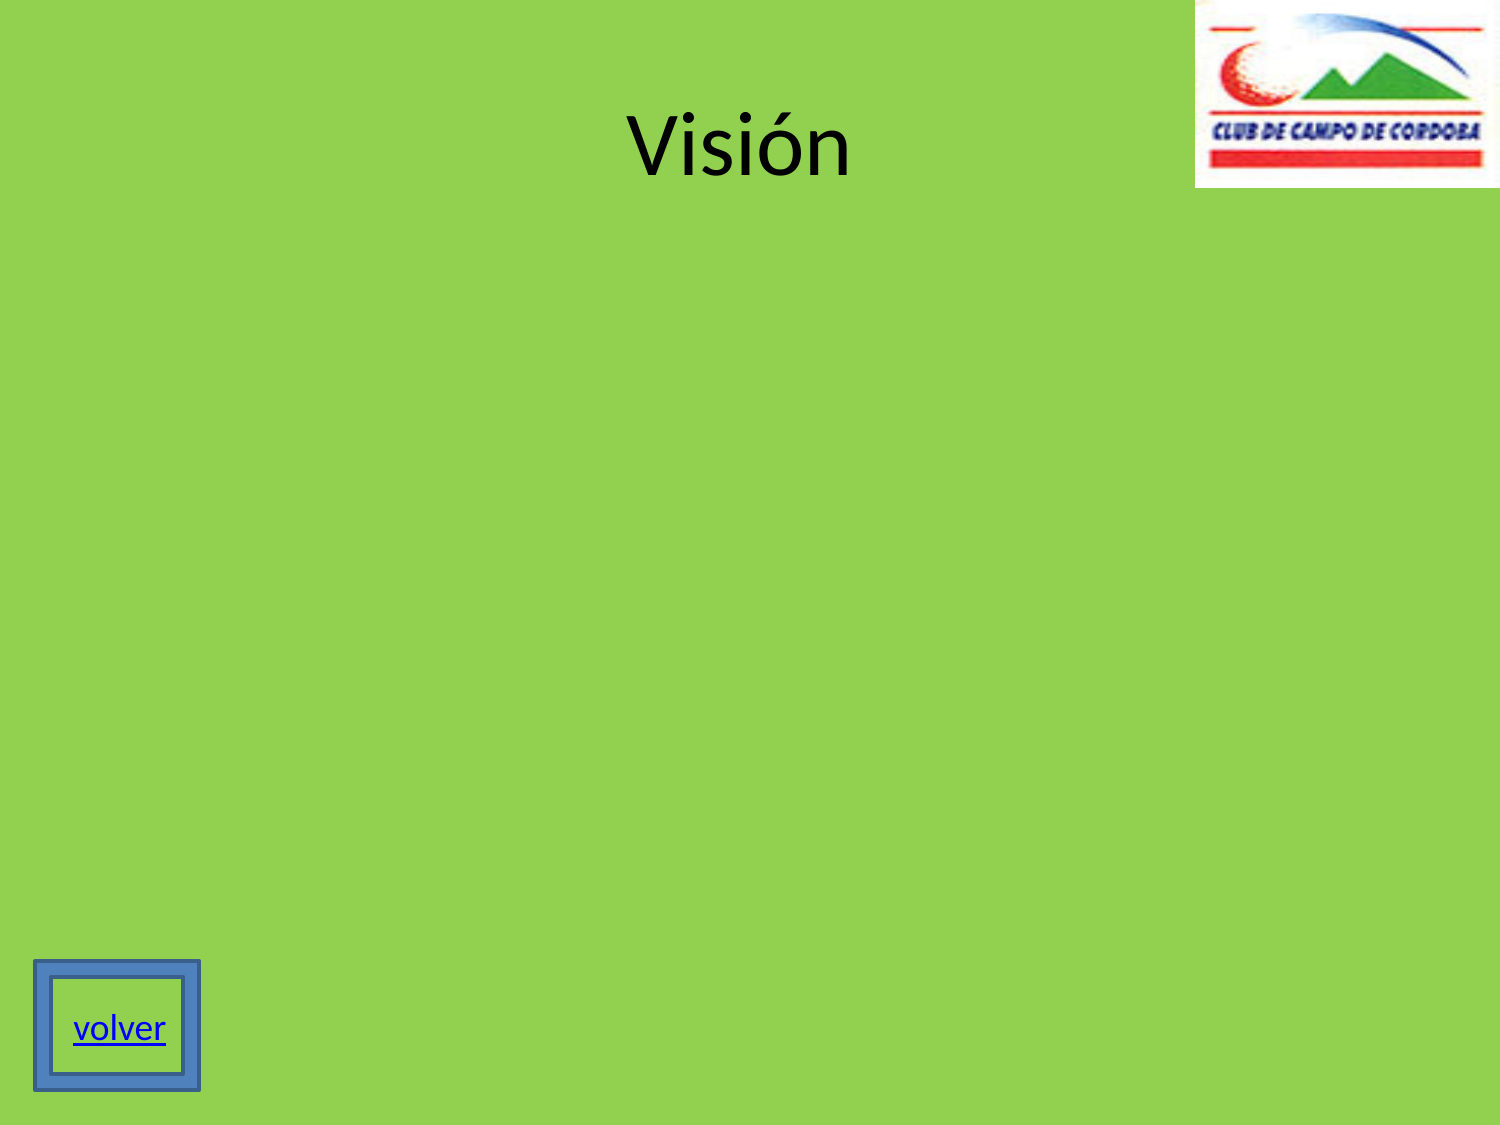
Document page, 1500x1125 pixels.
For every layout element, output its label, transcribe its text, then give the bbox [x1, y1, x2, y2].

text_box volver [58, 996, 188, 1056]
picture [1195, 0, 1500, 188]
text_box [33, 959, 201, 1092]
title Visión [75, 45, 1425, 233]
